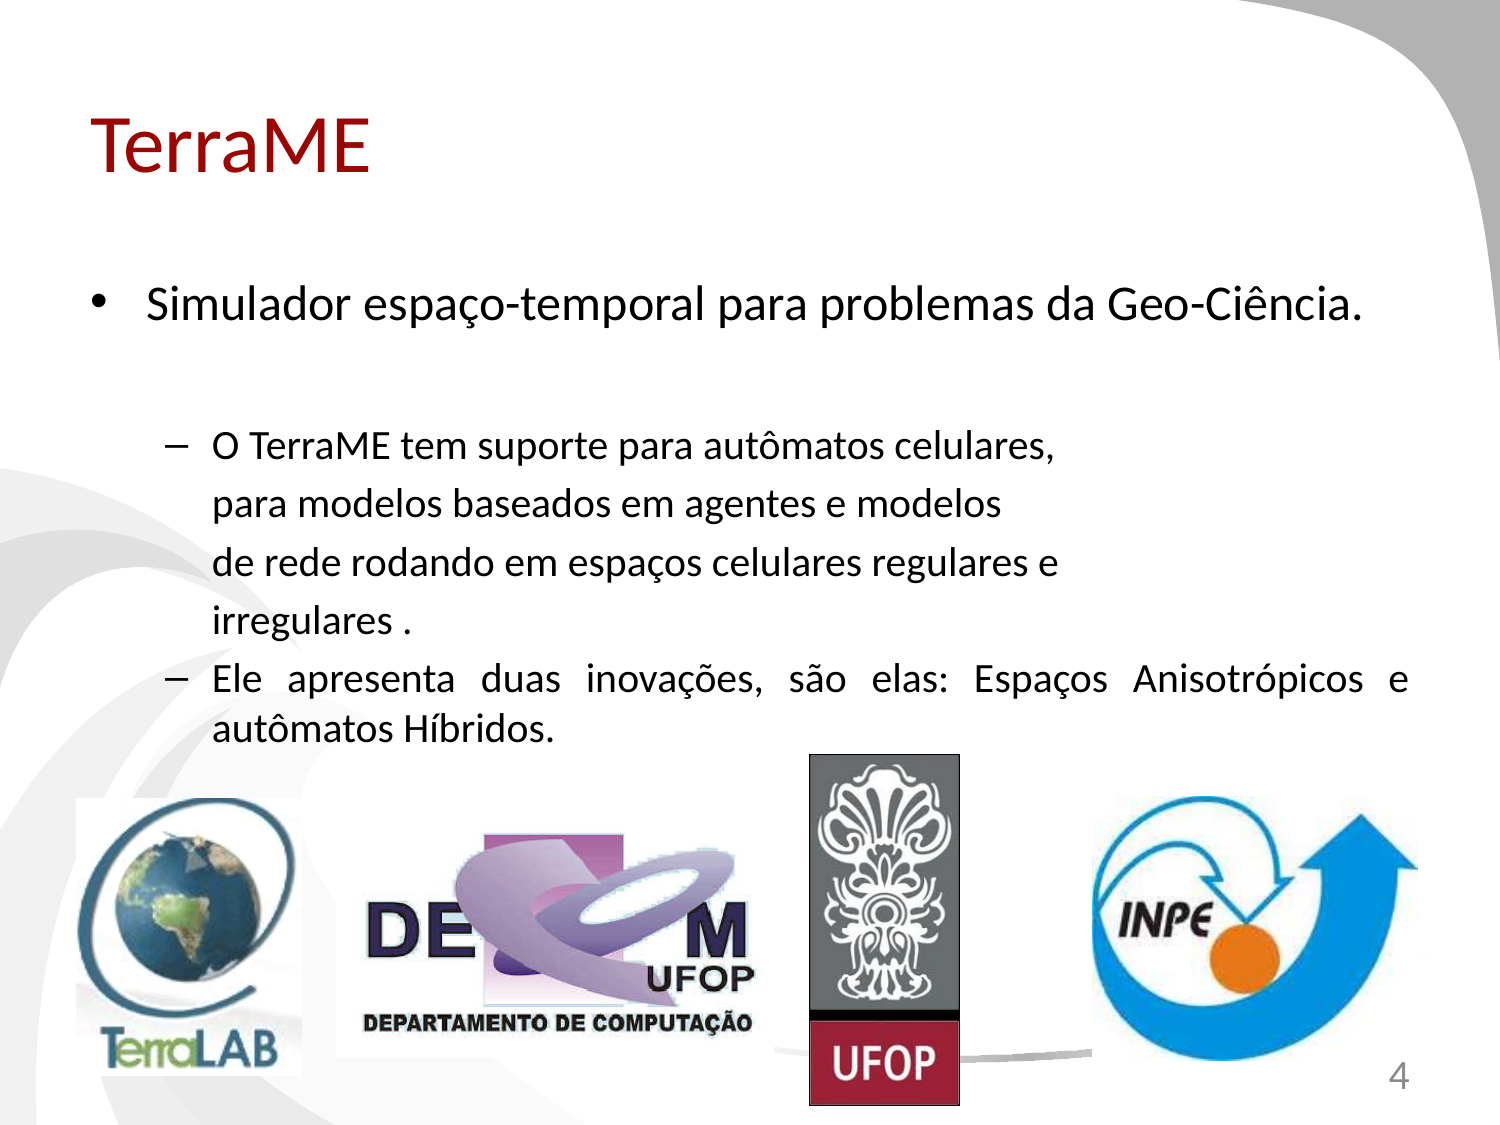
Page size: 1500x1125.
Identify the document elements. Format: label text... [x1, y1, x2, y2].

picture [336, 800, 774, 1057]
picture [1092, 796, 1418, 1061]
slide_number 4 [1074, 1042, 1425, 1103]
list Simulador espaço-temporal para problemas da Geo-Ciência. O TerraME tem suporte para autômatos celulares, para modelos baseados em agentes e modelos de rede rodando em espaços celulares regulares e irregulares . Ele apresenta duas inovações, são elas: Espaços Anisotrópicos e autômatos Híbridos. [75, 262, 1425, 1005]
picture [76, 798, 302, 1076]
picture [808, 754, 960, 1107]
title TerraME [75, 45, 1425, 233]
